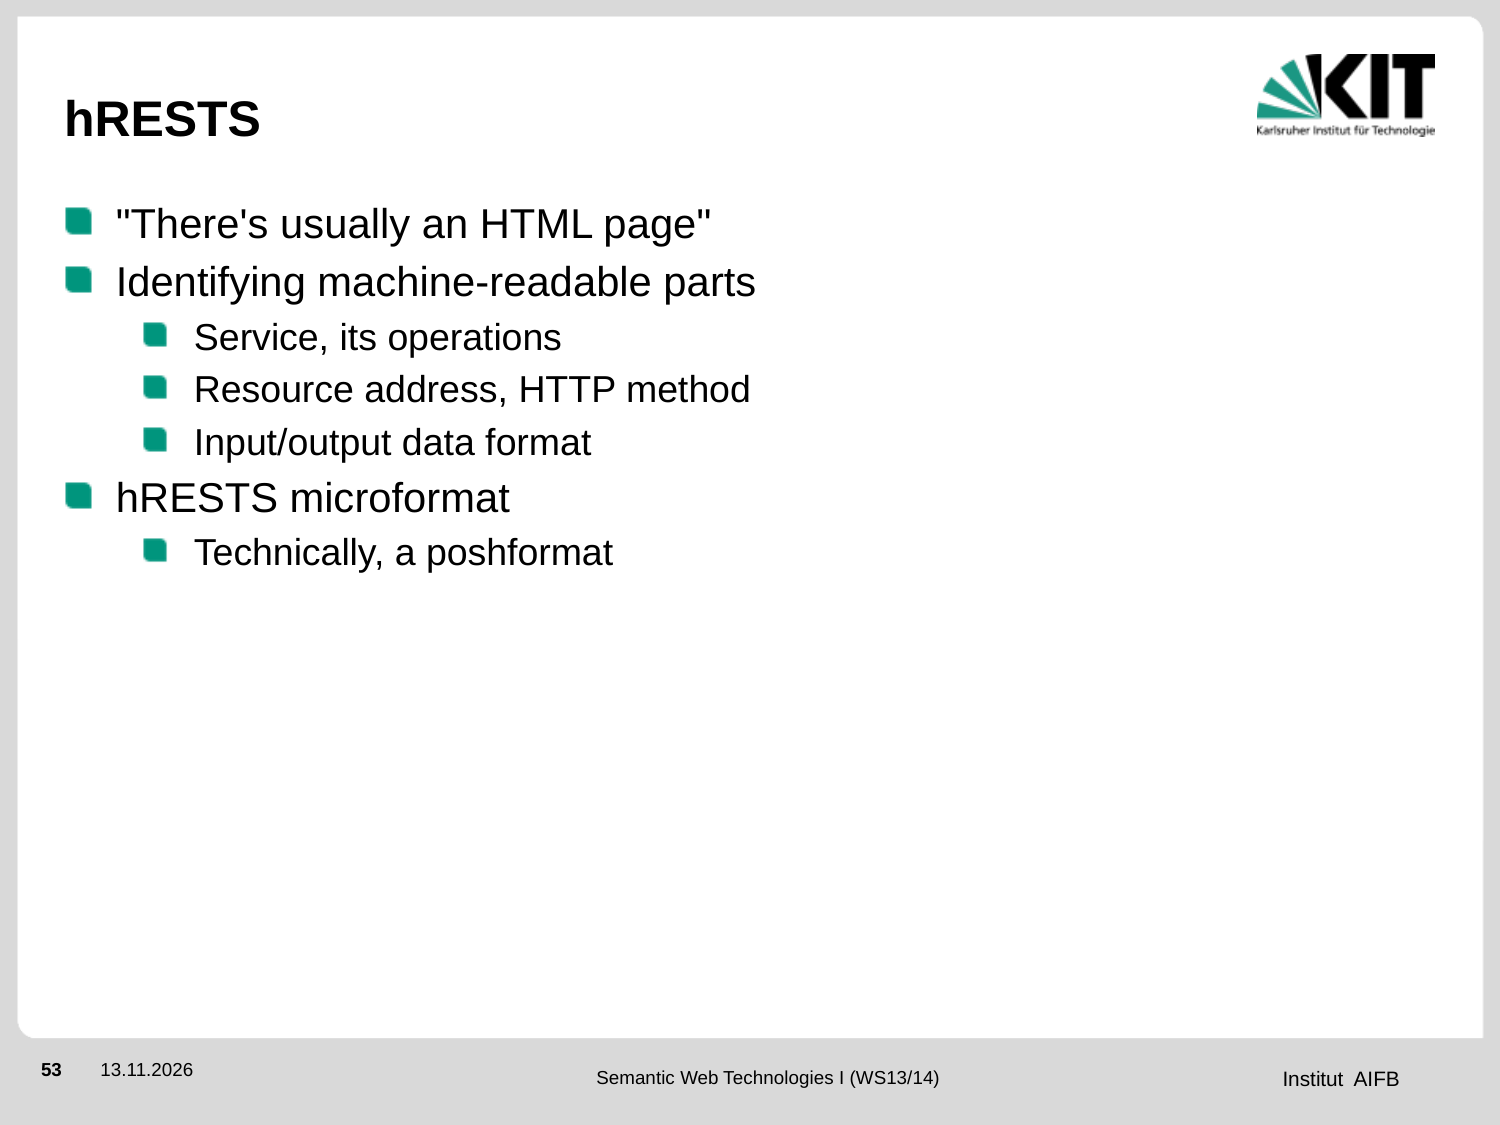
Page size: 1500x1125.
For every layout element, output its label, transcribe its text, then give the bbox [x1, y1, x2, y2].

title hRESTS [64, 54, 1198, 147]
picture [0, 0, 1500, 1125]
list "There's usually an HTML page" Identifying machine-readable parts Service, its operations Resource address, HTTP method Input/output data format hRESTS microformat Technically, a poshformat [64, 196, 1436, 1000]
